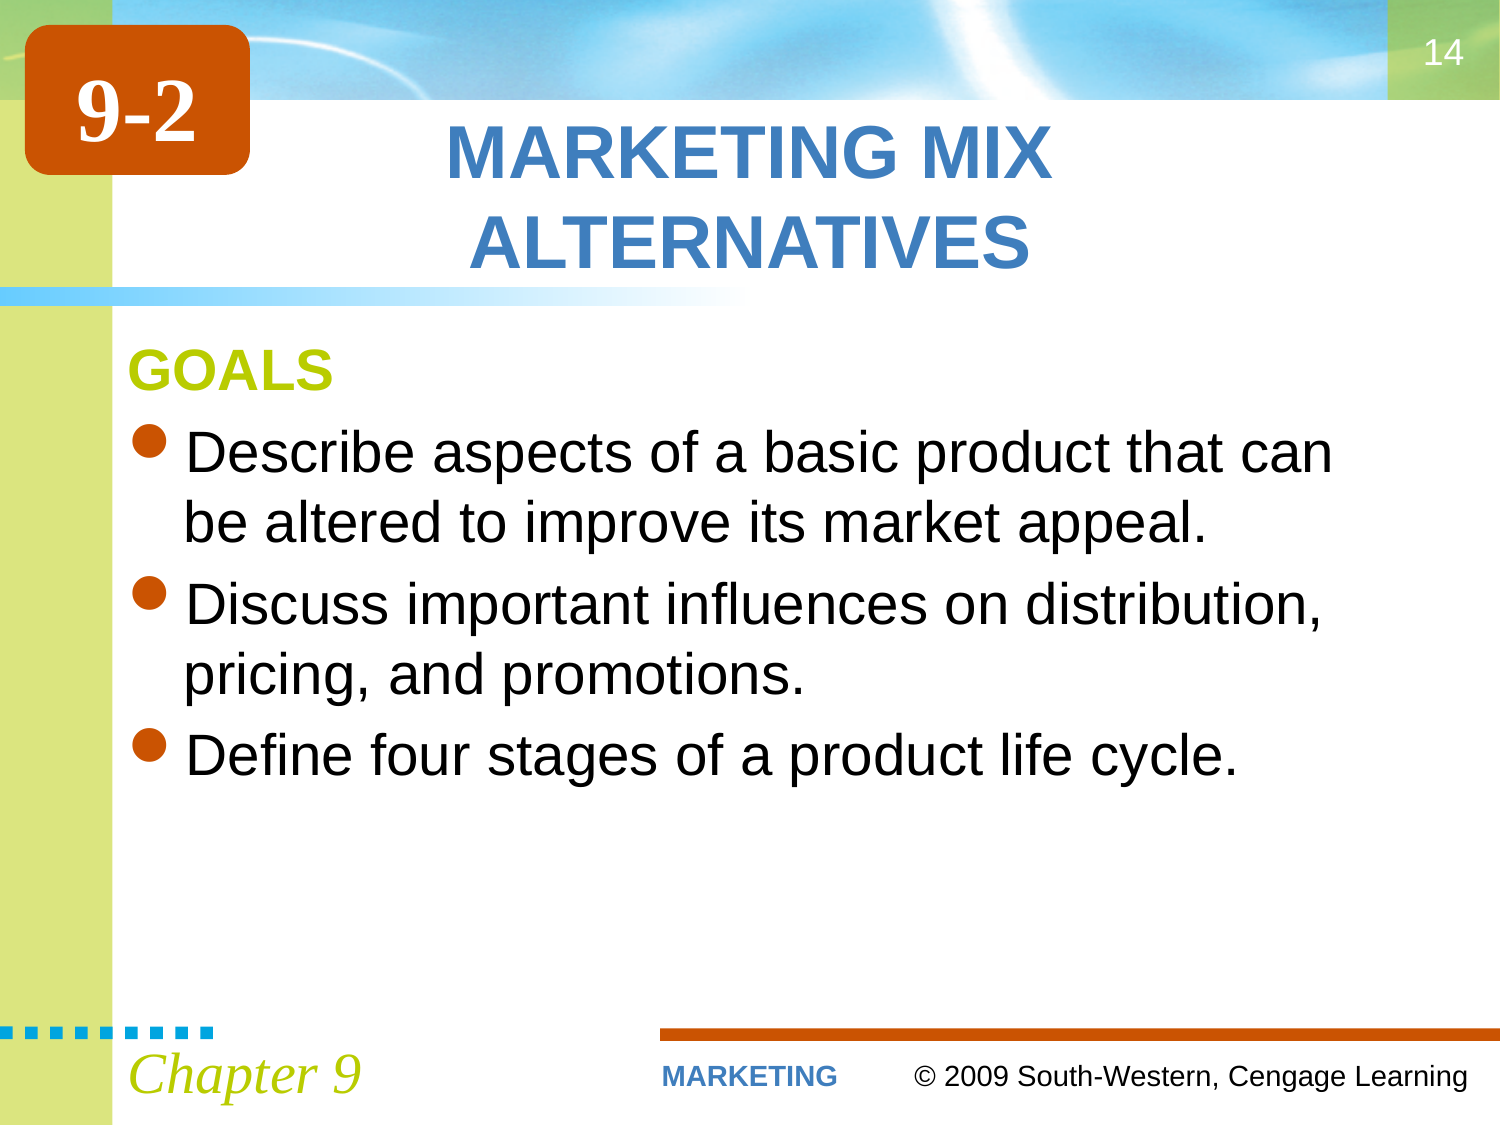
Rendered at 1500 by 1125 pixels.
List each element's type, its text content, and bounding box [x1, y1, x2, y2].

title MARKETING MIX ALTERNATIVES [112, 99, 1388, 288]
footer Chapter 9 [112, 1012, 638, 1113]
list GOALS Describe aspects of a basic product that can be altered to improve its market appeal. Discuss important influences on distribution, pricing, and promotions. Define four stages of a product life cycle. [112, 324, 1388, 1001]
slide_number 14 [1387, 0, 1500, 101]
text_box 9-2 [24, 24, 250, 175]
